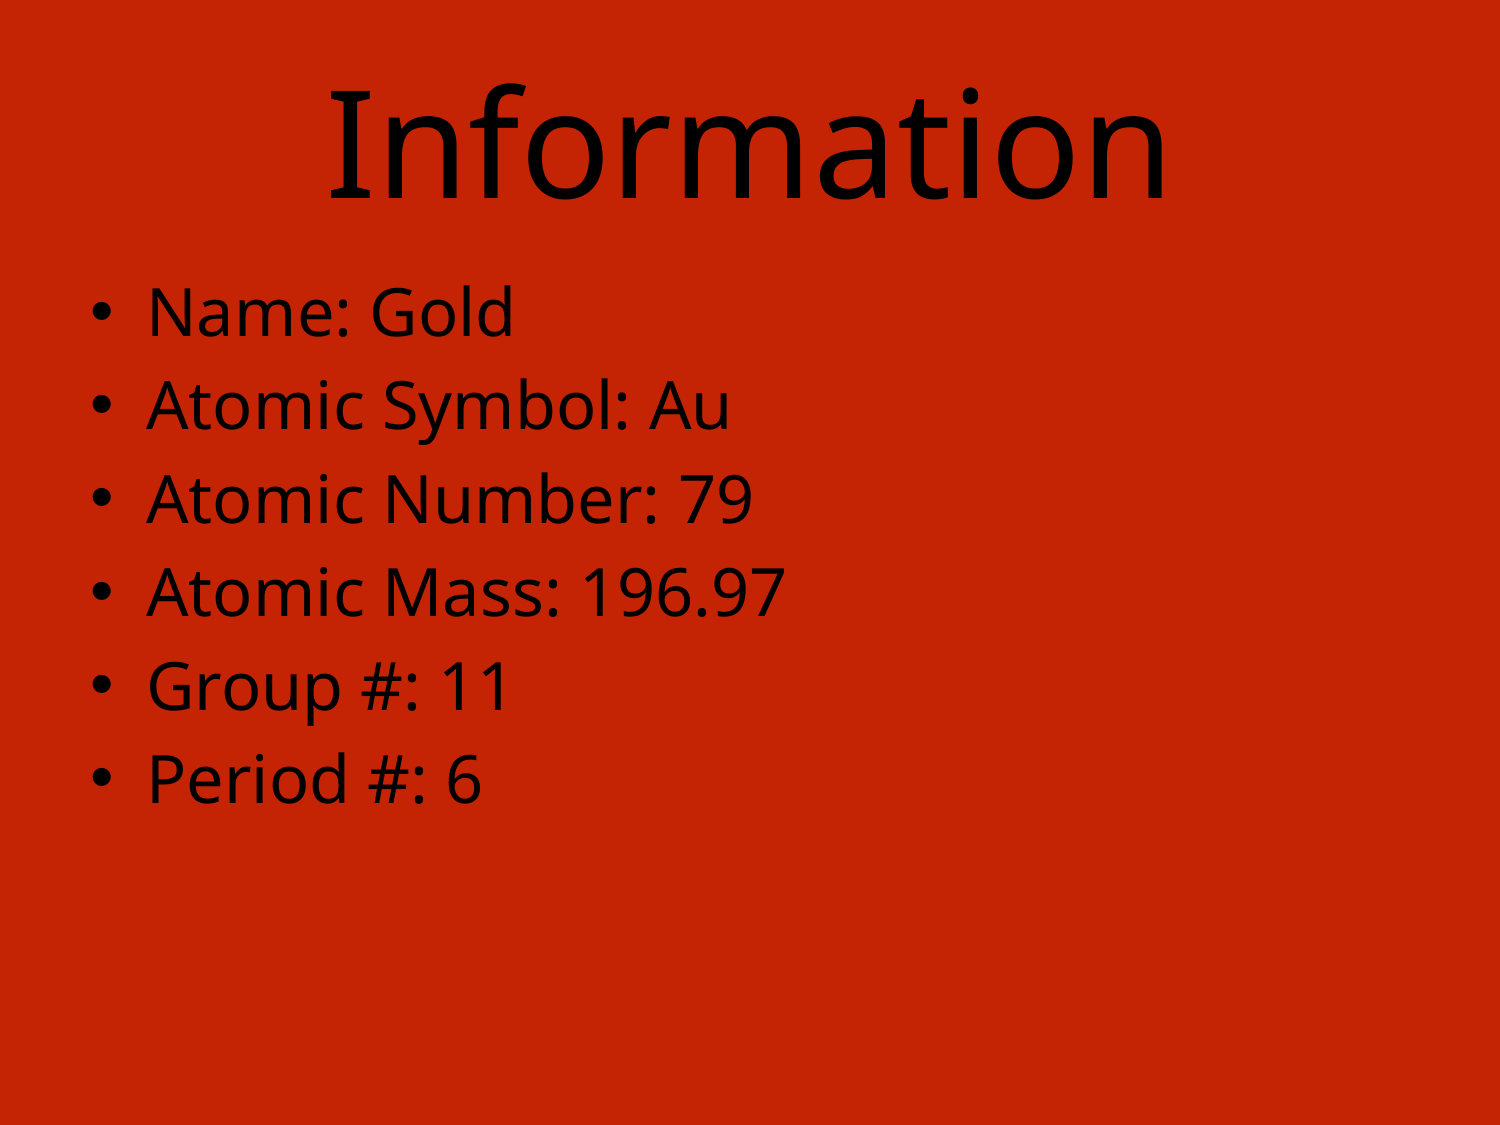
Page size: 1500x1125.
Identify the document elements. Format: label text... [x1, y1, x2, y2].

title Information [75, 45, 1425, 233]
list Name: Gold Atomic Symbol: Au Atomic Number: 79 Atomic Mass: 196.97 Group #: 11 Period #: 6 [75, 262, 1425, 1005]
